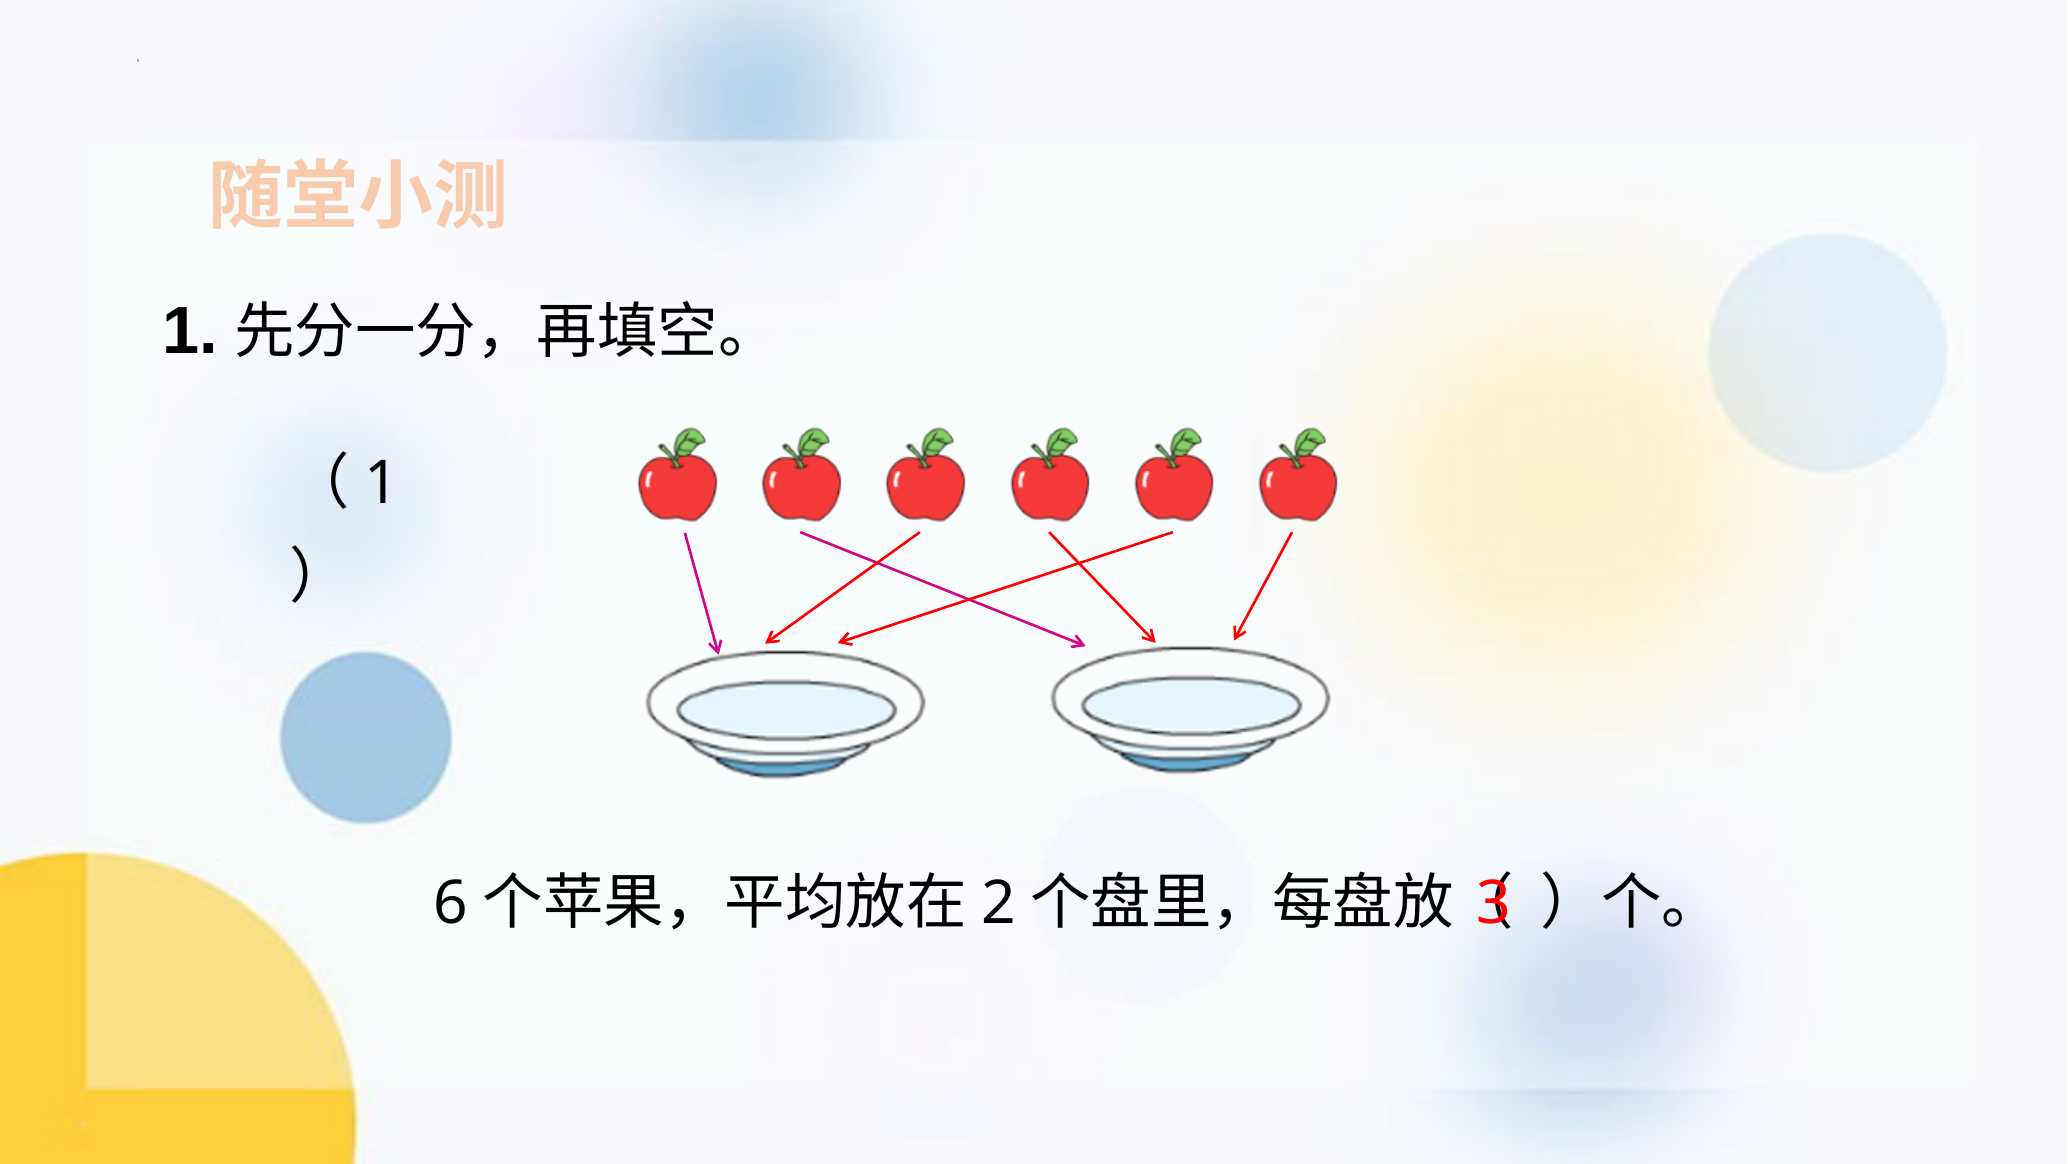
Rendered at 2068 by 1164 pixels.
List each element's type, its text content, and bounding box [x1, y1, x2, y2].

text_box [1233, 532, 1292, 641]
text_box 1. [147, 279, 281, 374]
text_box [628, 421, 1353, 533]
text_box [837, 532, 1173, 643]
text_box （1） [274, 413, 450, 618]
text_box 6个苹果，平均放在2个盘里，每盘放（ ）个。 [1553, 833, 1724, 944]
text_box 6个苹果，平均放在2个盘里，每盘放（ ）个。 [418, 833, 1460, 944]
text_box 3 [1460, 833, 1553, 944]
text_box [684, 532, 719, 655]
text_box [765, 532, 920, 644]
text_box 随堂小测 [193, 140, 663, 246]
text_box 先分一分，再填空。 [218, 263, 788, 373]
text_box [800, 643, 1086, 647]
picture [0, 0, 2068, 1164]
